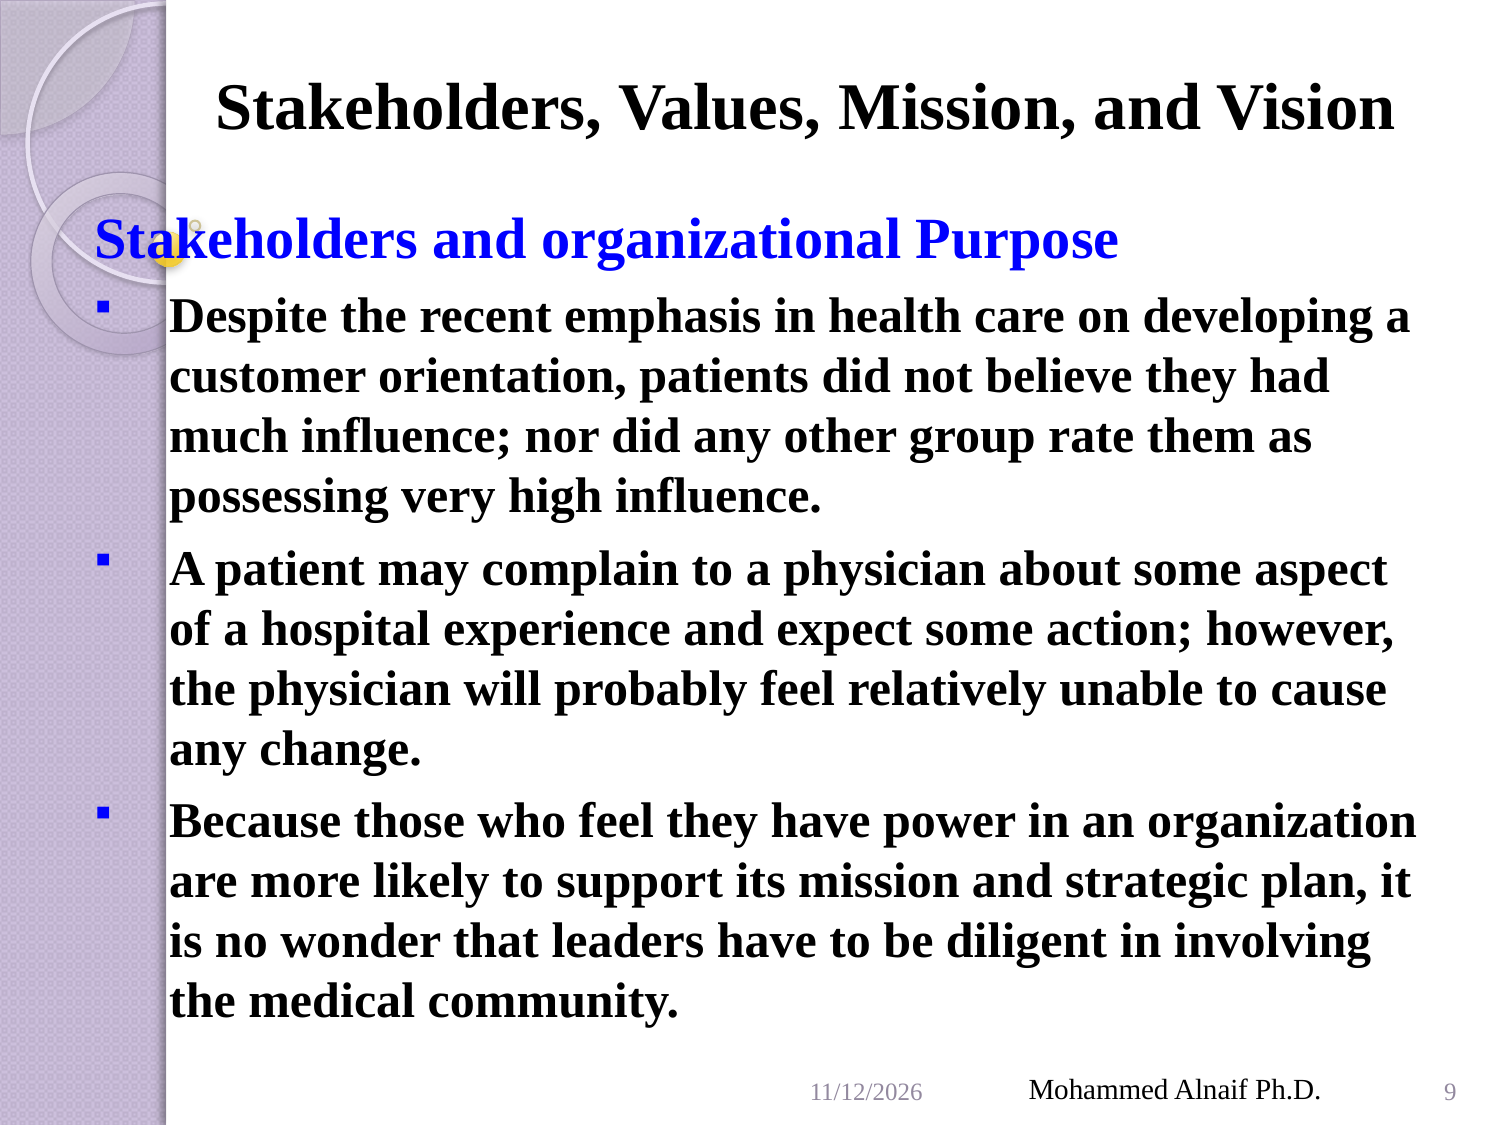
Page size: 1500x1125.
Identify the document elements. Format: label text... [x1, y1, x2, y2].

slide_number 9 [1413, 1034, 1488, 1113]
title Stakeholders, Values, Mission, and Vision [162, 37, 1450, 150]
subtitle Stakeholders and organizational Purpose Despite the recent emphasis in health care on developing a customer orientation, patients did not believe they had much influence; nor did any other group rate them as possessing very high influence. A patient may complain to a physician about some aspect of a hospital experience and expect some action; however, the physician will probably feel relatively unable to cause any change. Because those who feel they have power in an organization are more likely to support its mission and strategic plan, it is no wonder that leaders have to be diligent in involving the medical community. [75, 200, 1450, 1038]
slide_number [587, 1038, 937, 1113]
footer Mohammed Alnaif Ph.D. [937, 1038, 1413, 1113]
